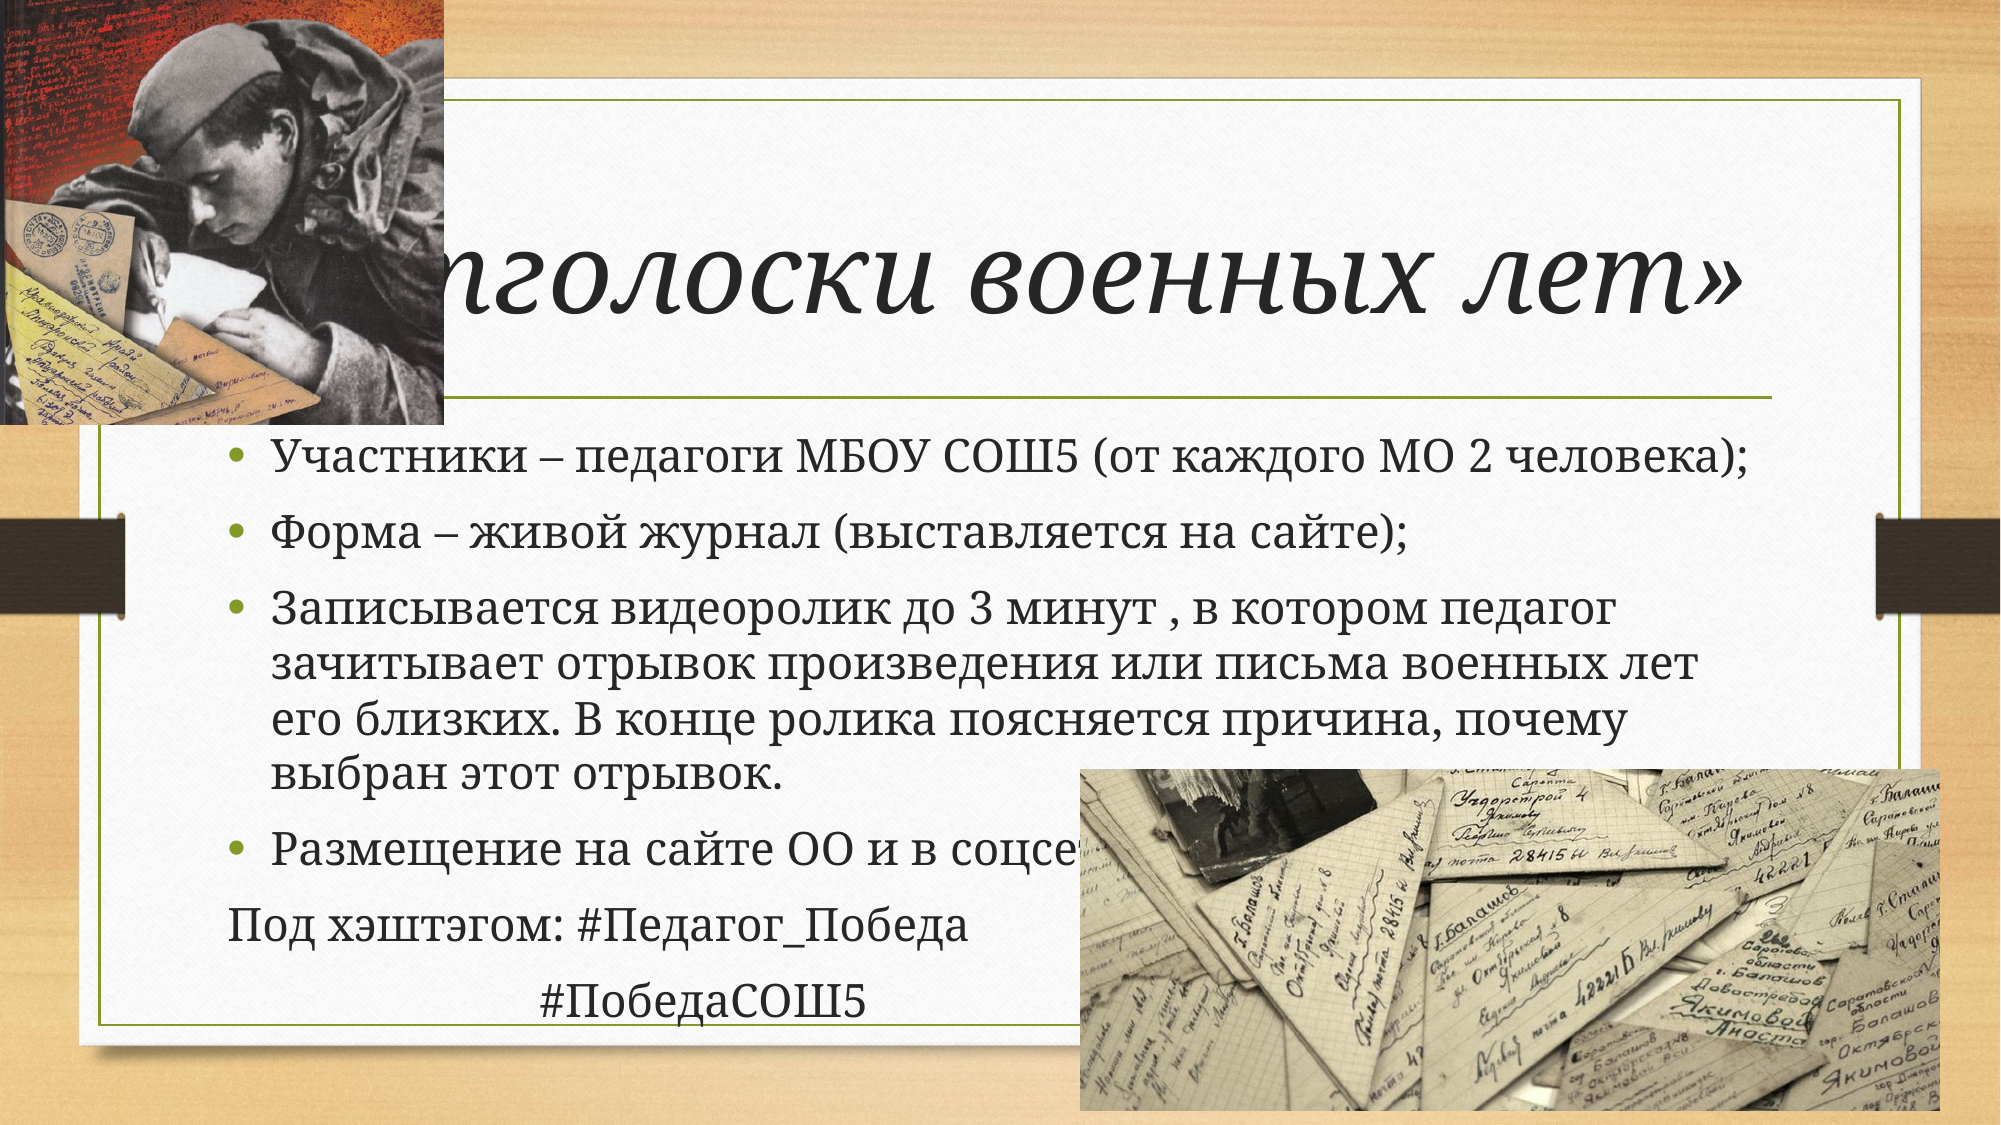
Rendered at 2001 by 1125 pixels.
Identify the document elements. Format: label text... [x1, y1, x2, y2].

picture [0, 0, 2001, 1125]
title «Отголоски военных лет» [444, 161, 1788, 375]
list Участники – педагоги МБОУ СОШ5 (от каждого МО 2 человека); Форма – живой журнал (выставляется на сайте); Записывается видеоролик до 3 минут , в котором педагог зачитывает отрывок произведения или письма военных лет его близких. В конце ролика поясняется причина, почему выбран этот отрывок. Размещение на сайте ОО и в соцсети Под хэштэгом: #Педагог_Победа #ПобедаСОШ5 [212, 419, 1788, 1047]
